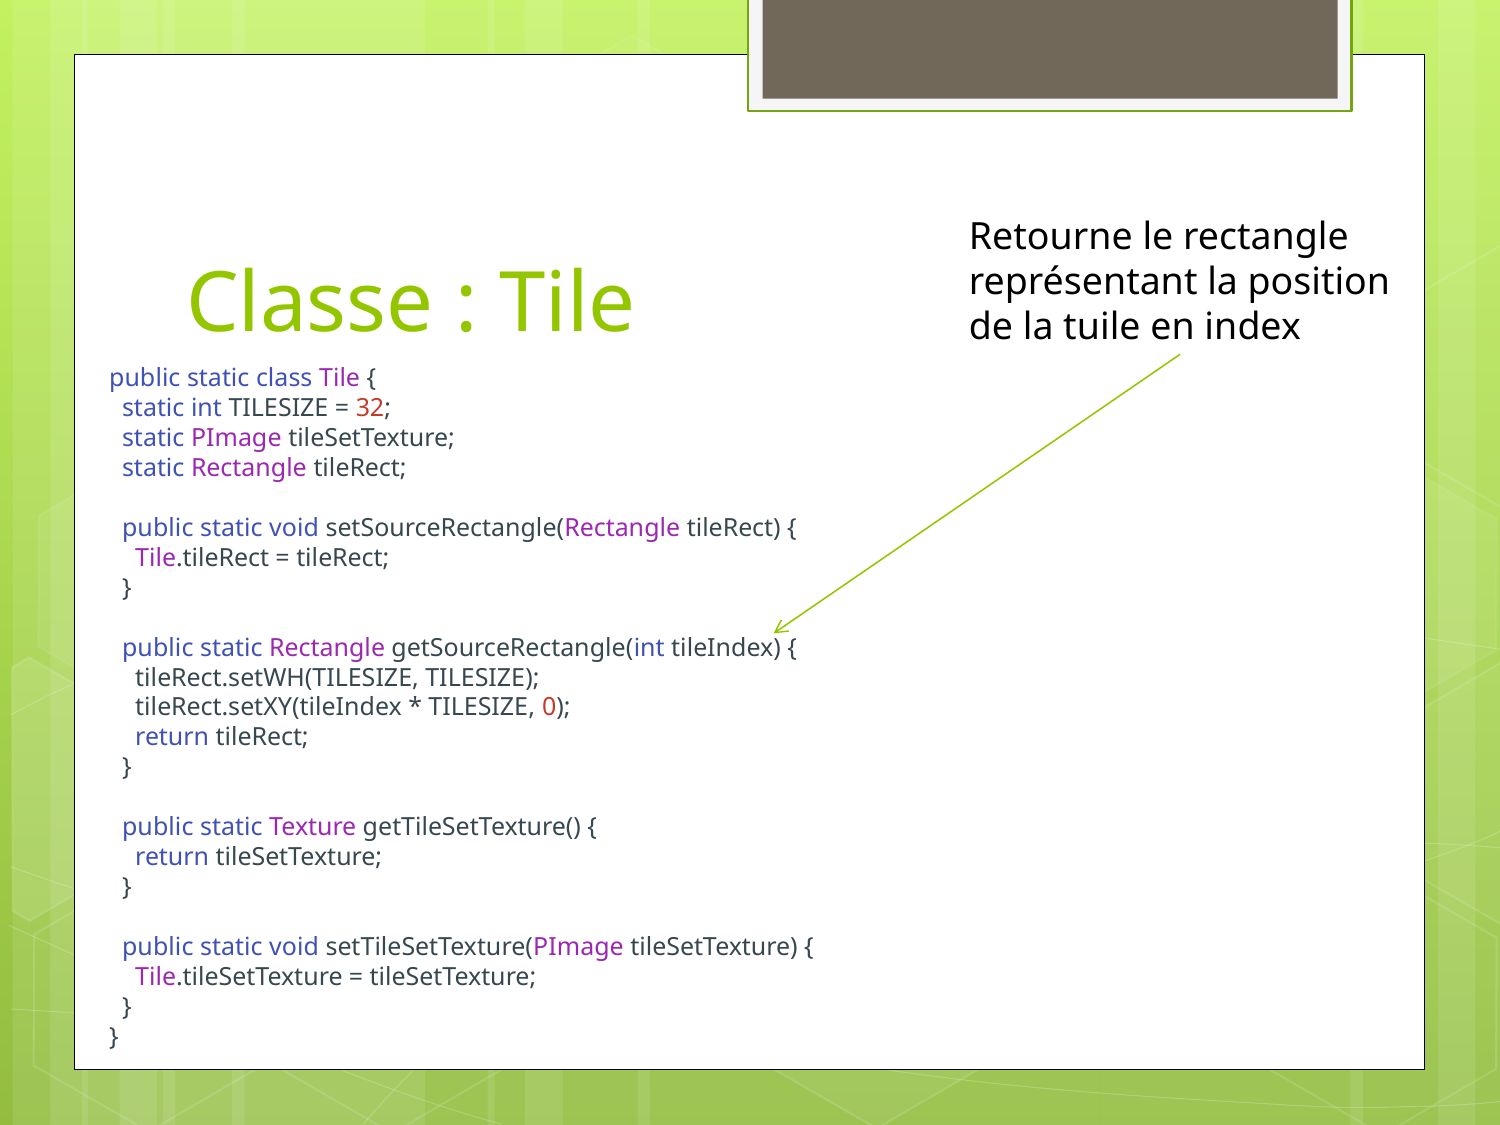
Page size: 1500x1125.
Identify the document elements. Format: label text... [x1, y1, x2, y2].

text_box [773, 355, 1181, 634]
title Classe : Tile [171, 168, 1324, 354]
text_box public static class Tile { static int TILESIZE = 32; static PImage tileSetTexture; static Rectangle tileRect; public static void setSourceRectangle(Rectangle tileRect) { Tile.tileRect = tileRect; } public static Rectangle getSourceRectangle(int tileIndex) { tileRect.setWH(TILESIZE, TILESIZE); tileRect.setXY(tileIndex * TILESIZE, 0); return tileRect; } public static Texture getTileSetTexture() { return tileSetTexture; } public static void setTileSetTexture(PImage tileSetTexture) { Tile.tileSetTexture = tileSetTexture; } } [94, 354, 839, 1118]
text_box Retourne le rectangle représentant la position de la tuile en index [954, 204, 1406, 355]
